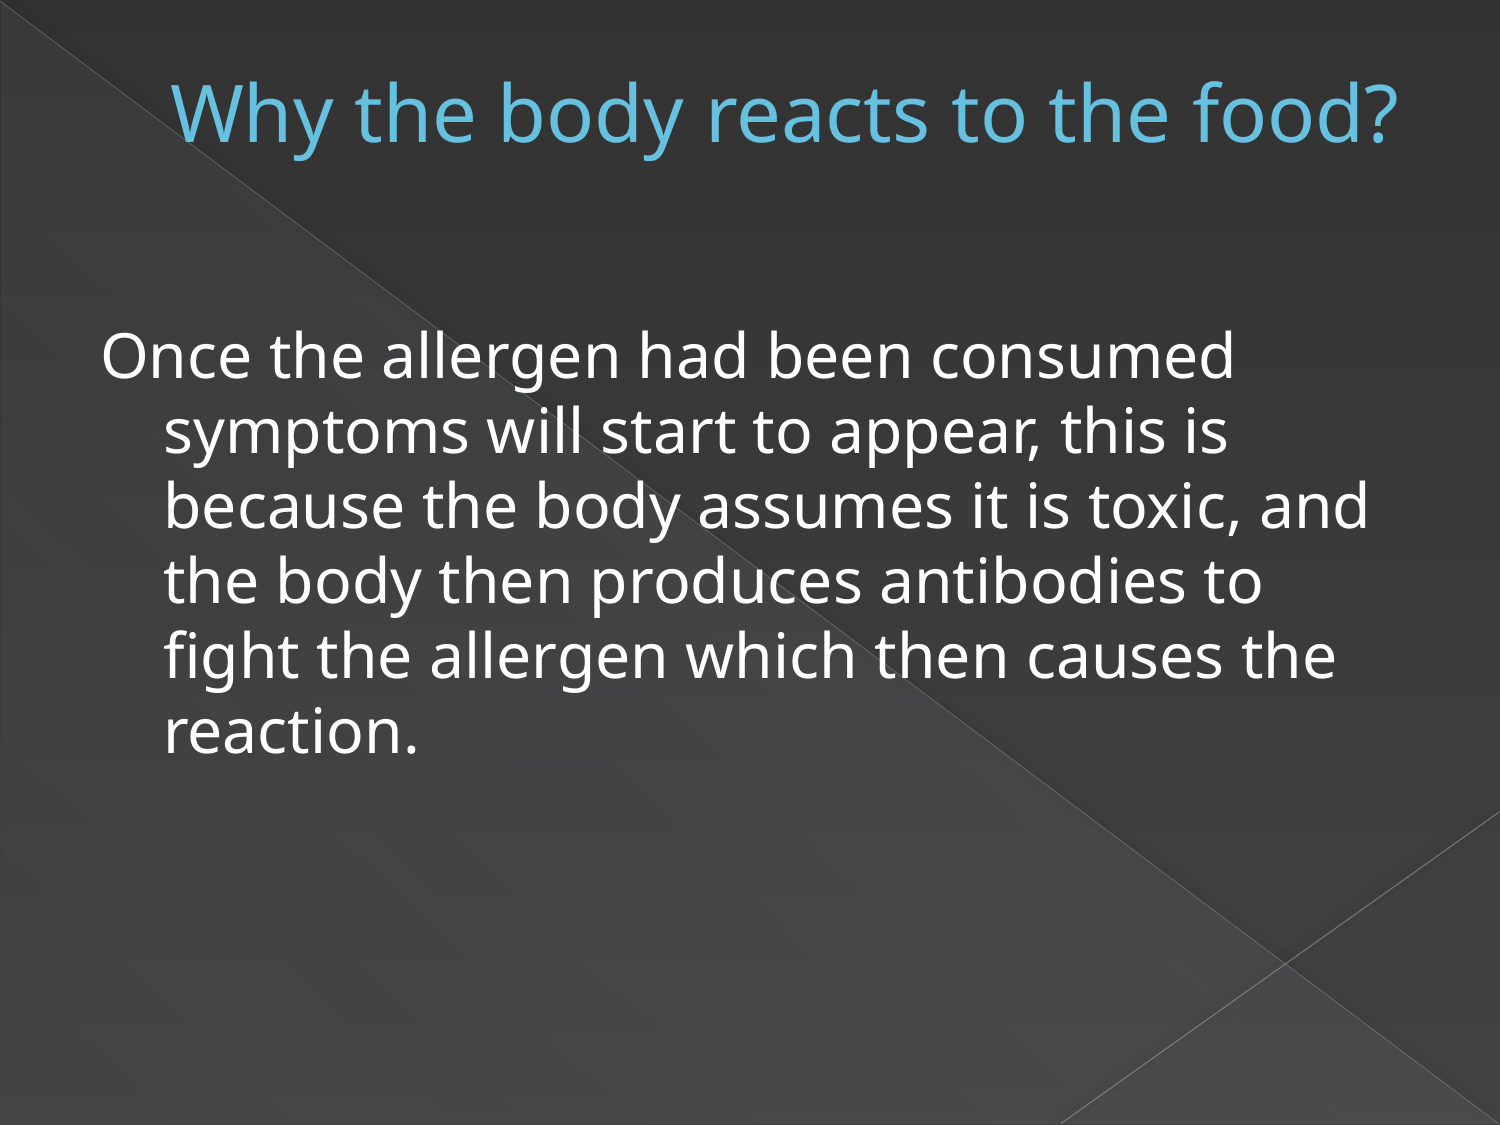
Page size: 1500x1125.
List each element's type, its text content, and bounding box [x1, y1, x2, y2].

list Once the allergen had been consumed symptoms will start to appear, this is because the body assumes it is toxic, and the body then produces antibodies to fight the allergen which then causes the reaction. [75, 308, 1425, 1059]
title Why the body reacts to the food? [75, 43, 1425, 274]
